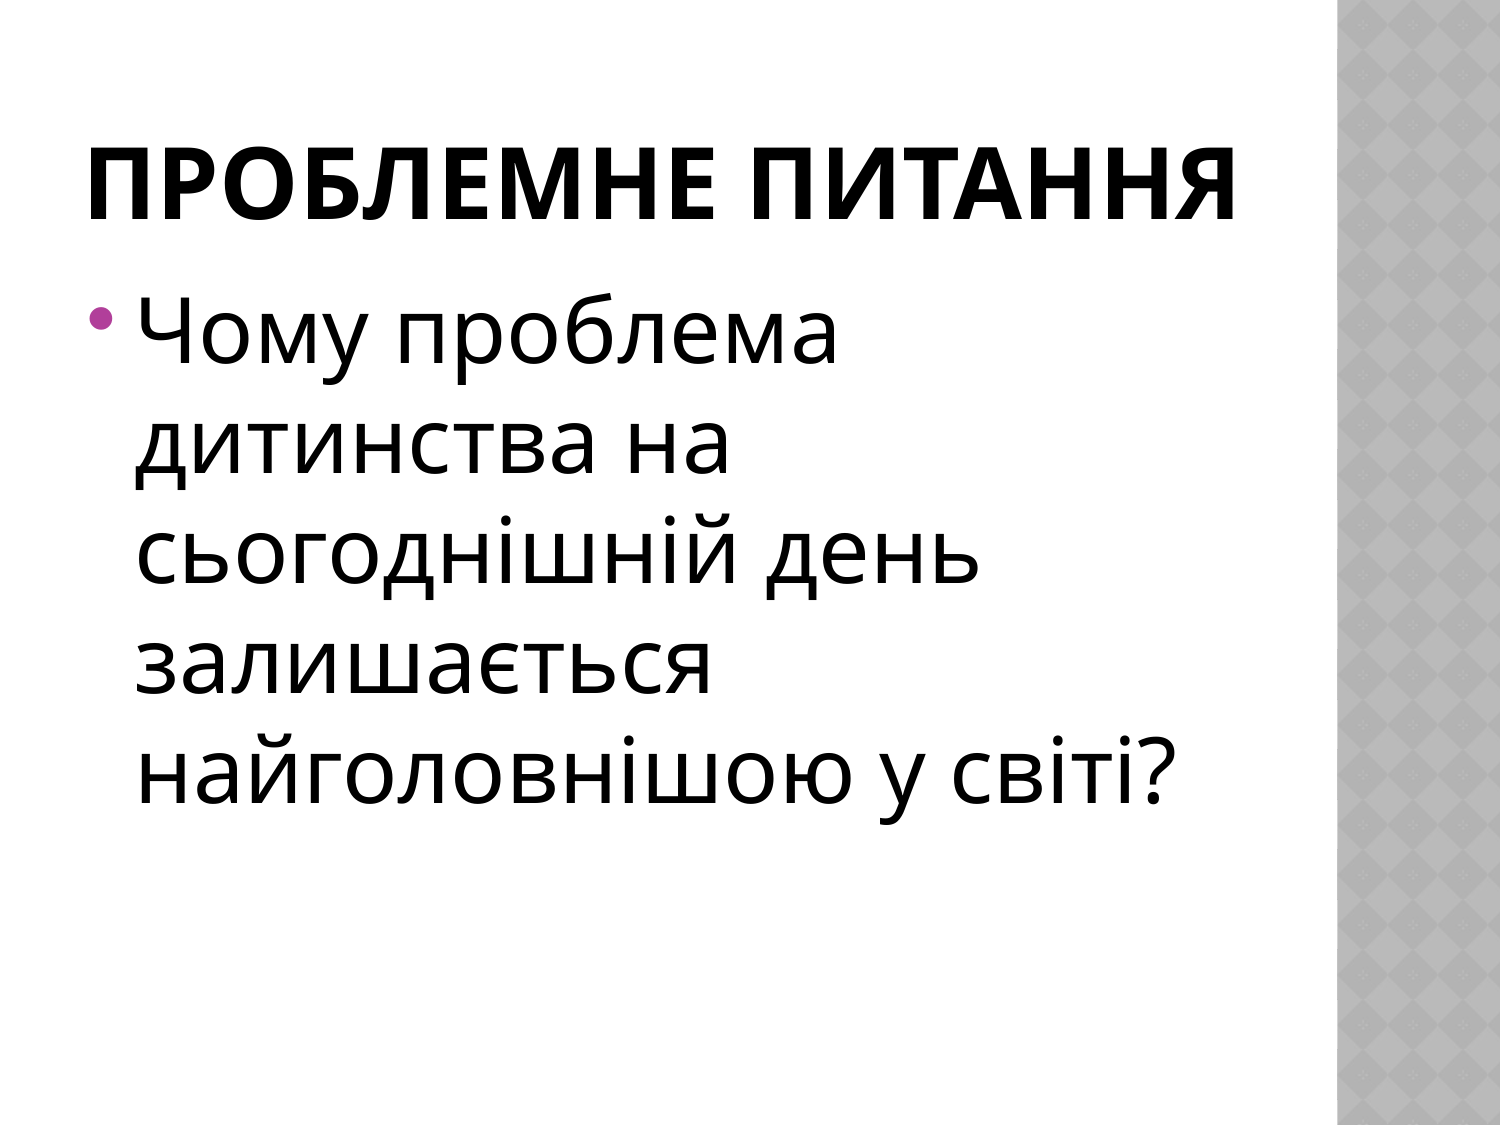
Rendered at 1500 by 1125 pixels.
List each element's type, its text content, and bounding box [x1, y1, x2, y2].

list Чому проблема дитинства на сьогоднішній день залишається найголовнішою у світі? [75, 264, 1263, 1059]
title Проблемне питання [75, 52, 1263, 240]
